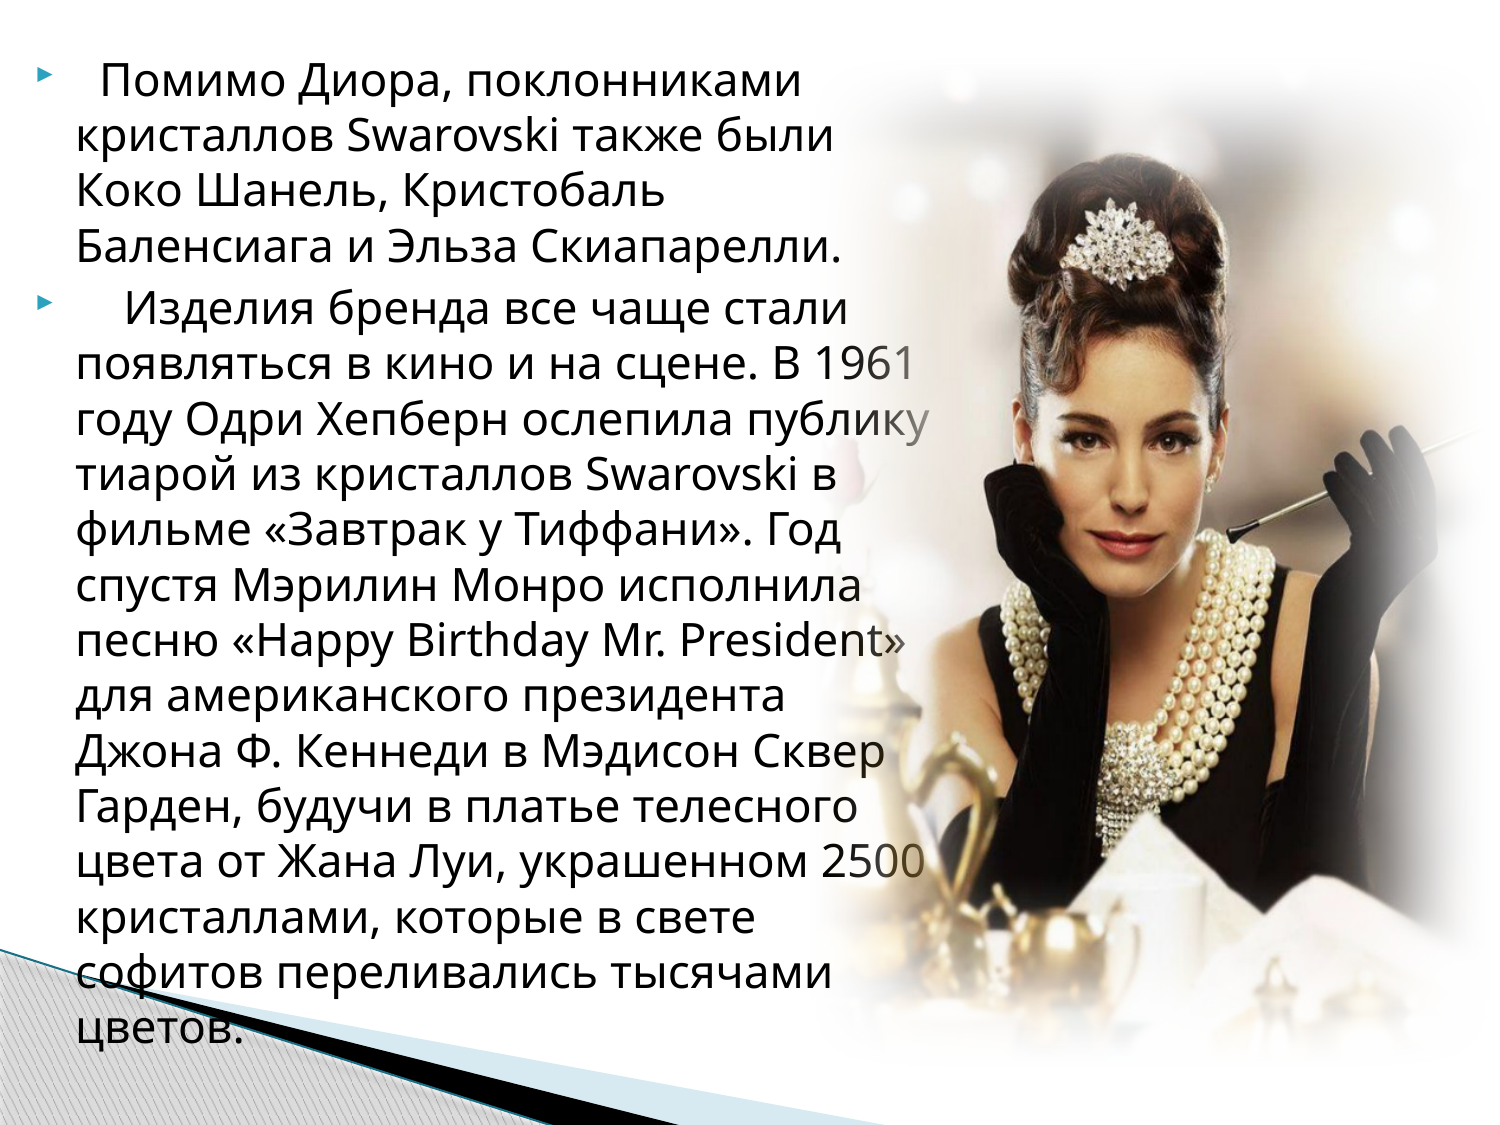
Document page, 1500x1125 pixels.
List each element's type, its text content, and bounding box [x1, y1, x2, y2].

list Помимо Диора, поклонниками кристаллов Swarovski также были Коко Шанель, Кристобаль Баленсиага и Эльза Скиапарелли. Изделия бренда все чаще стали появляться в кино и на сцене. В 1961 году Одри Хепберн ослепила публику тиарой из кристаллов Swarovski в фильме «Завтрак у Тиффани». Год спустя Мэрилин Монро исполнила песню «Happy Birthday Mr. President» для американского президента Джона Ф. Кеннеди в Мэдисон Сквер Гарден, будучи в платье телесного цвета от Жана Луи, украшенном 2500 кристаллами, которые в свете софитов переливались тысячами цветов. [2, 42, 950, 1071]
picture [806, 54, 1495, 1071]
